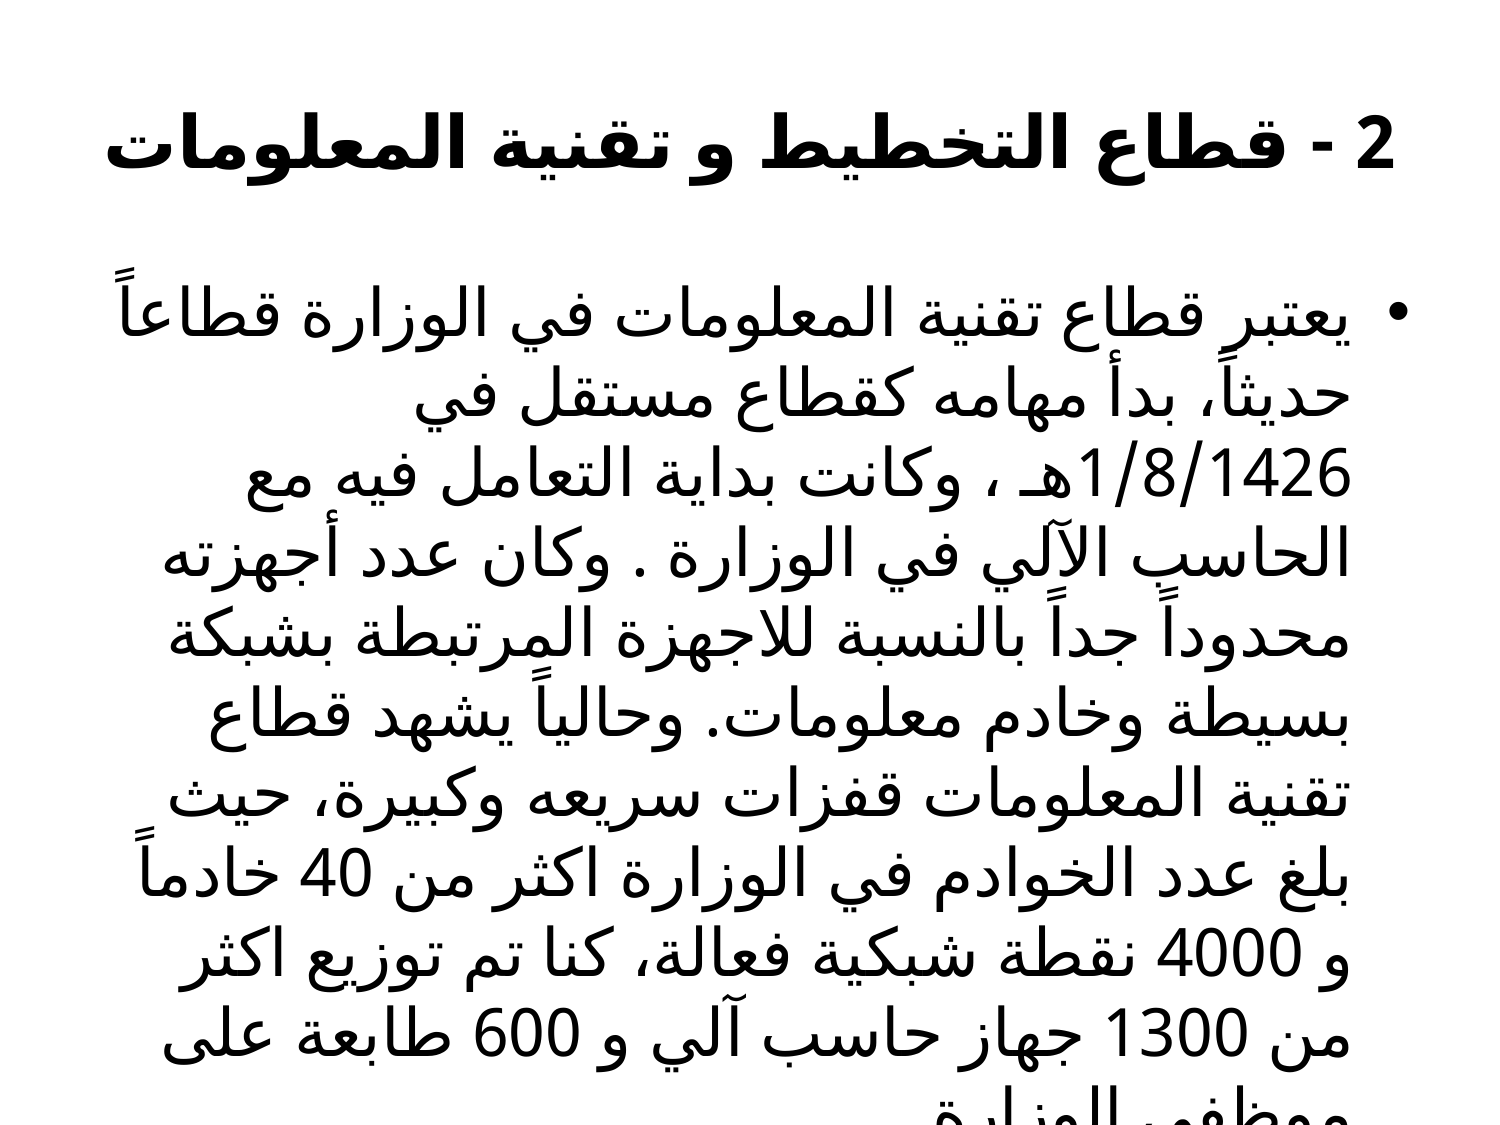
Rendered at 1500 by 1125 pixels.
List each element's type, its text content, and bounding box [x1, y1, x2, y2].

list يعتبر قطاع تقنية المعلومات في الوزارة قطاعاً حديثاً، بدأ مهامه كقطاع مستقل في 1/8/1426هـ ، وكانت بداية التعامل فيه مع الحاسب الآلي في الوزارة . وكان عدد أجهزته محدوداً جداً بالنسبة للاجهزة المرتبطة بشبكة بسيطة وخادم معلومات. وحالياً يشهد قطاع تقنية المعلومات قفزات سريعه وكبيرة، حيث بلغ عدد الخوادم في الوزارة اكثر من 40 خادماً و 4000 نقطة شبكية فعالة، كنا تم توزيع اكثر من 1300 جهاز حاسب آلي و 600 طابعة على موظفي الوزارة [75, 262, 1425, 1005]
title 2 - قطاع التخطيط و تقنية المعلومات [75, 45, 1425, 233]
